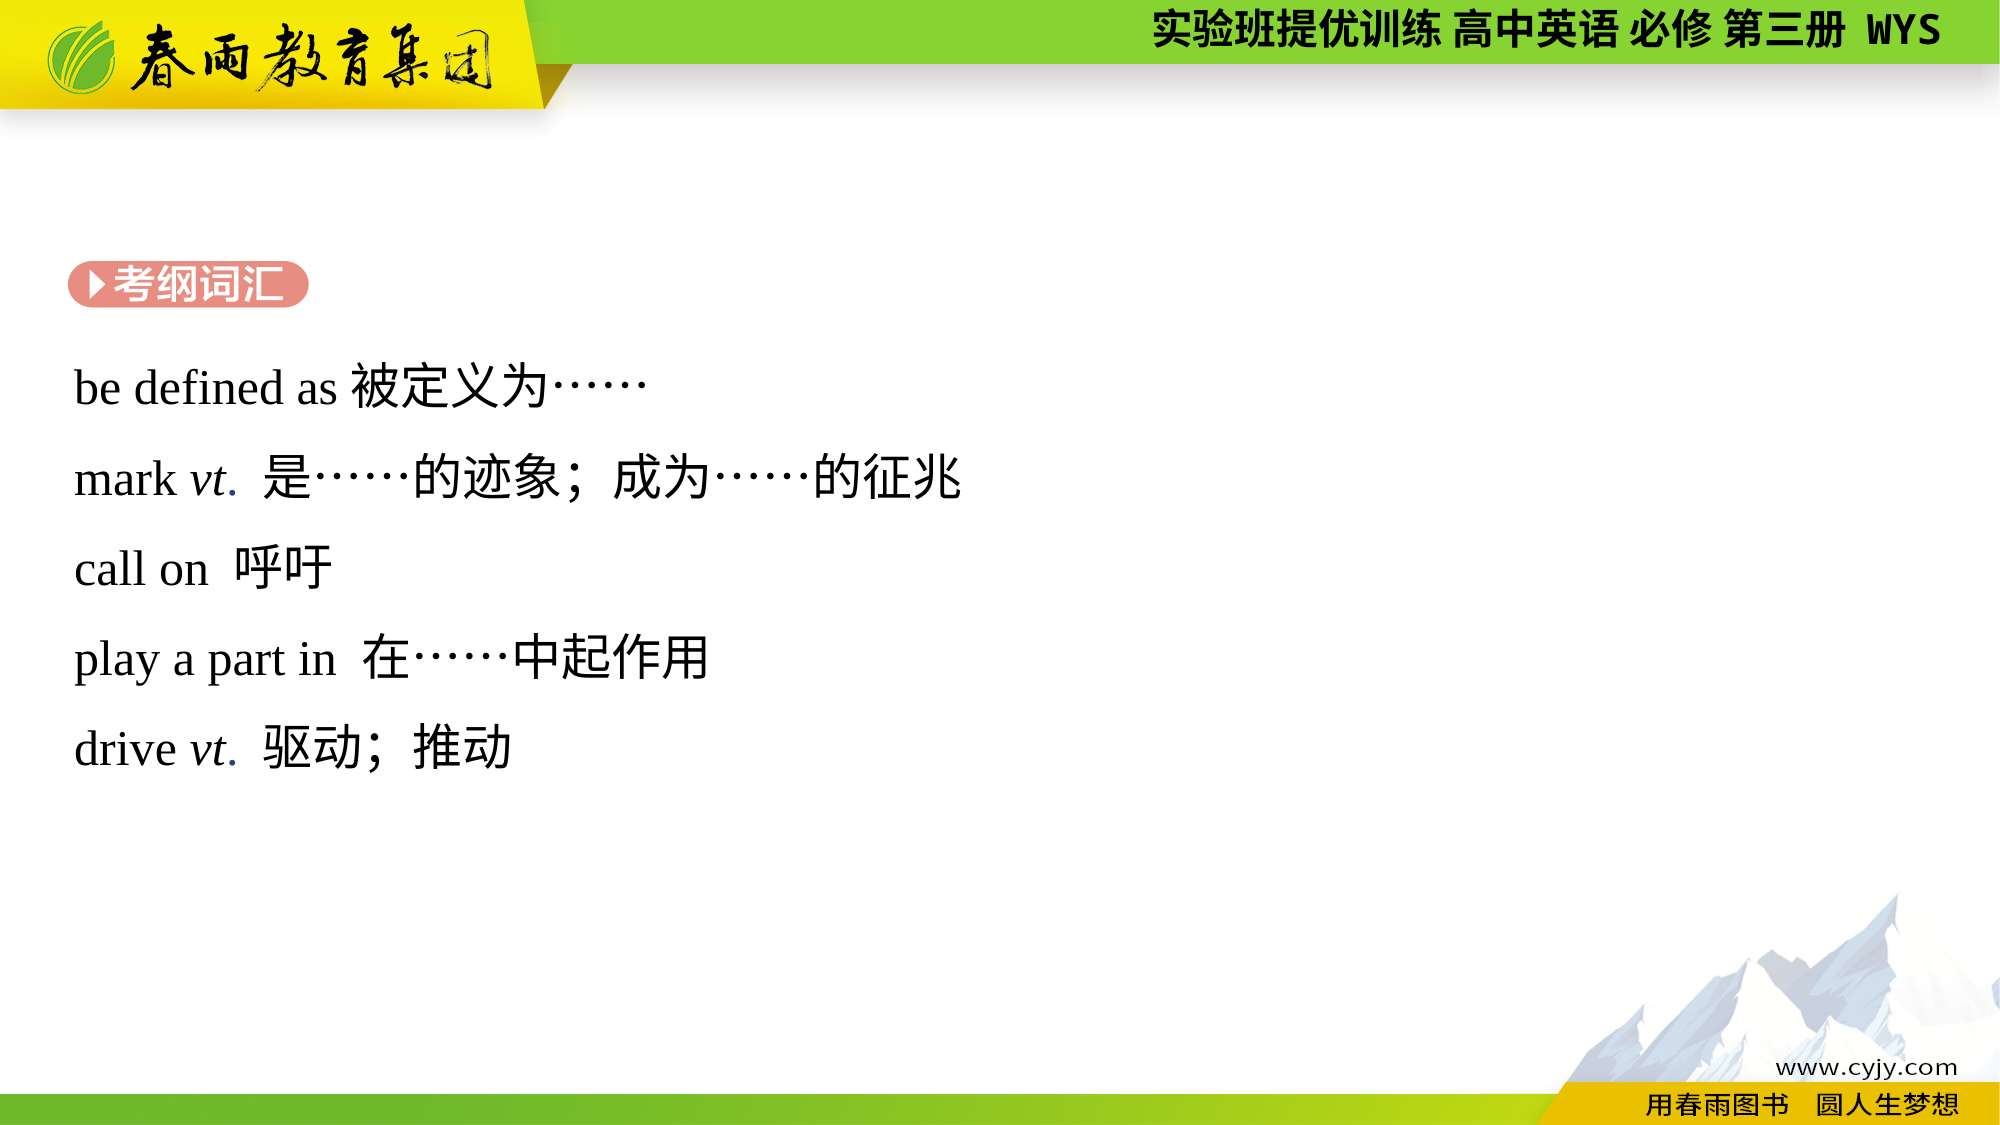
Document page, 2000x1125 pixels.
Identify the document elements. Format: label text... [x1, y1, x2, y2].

list be defined as被定义为…… mark vt. 是……的迹象；成为……的征兆 call on 呼吁 play a part in 在……中起作用 drive vt. 驱动；推动 [59, 317, 1944, 787]
picture [0, 0, 2000, 1125]
